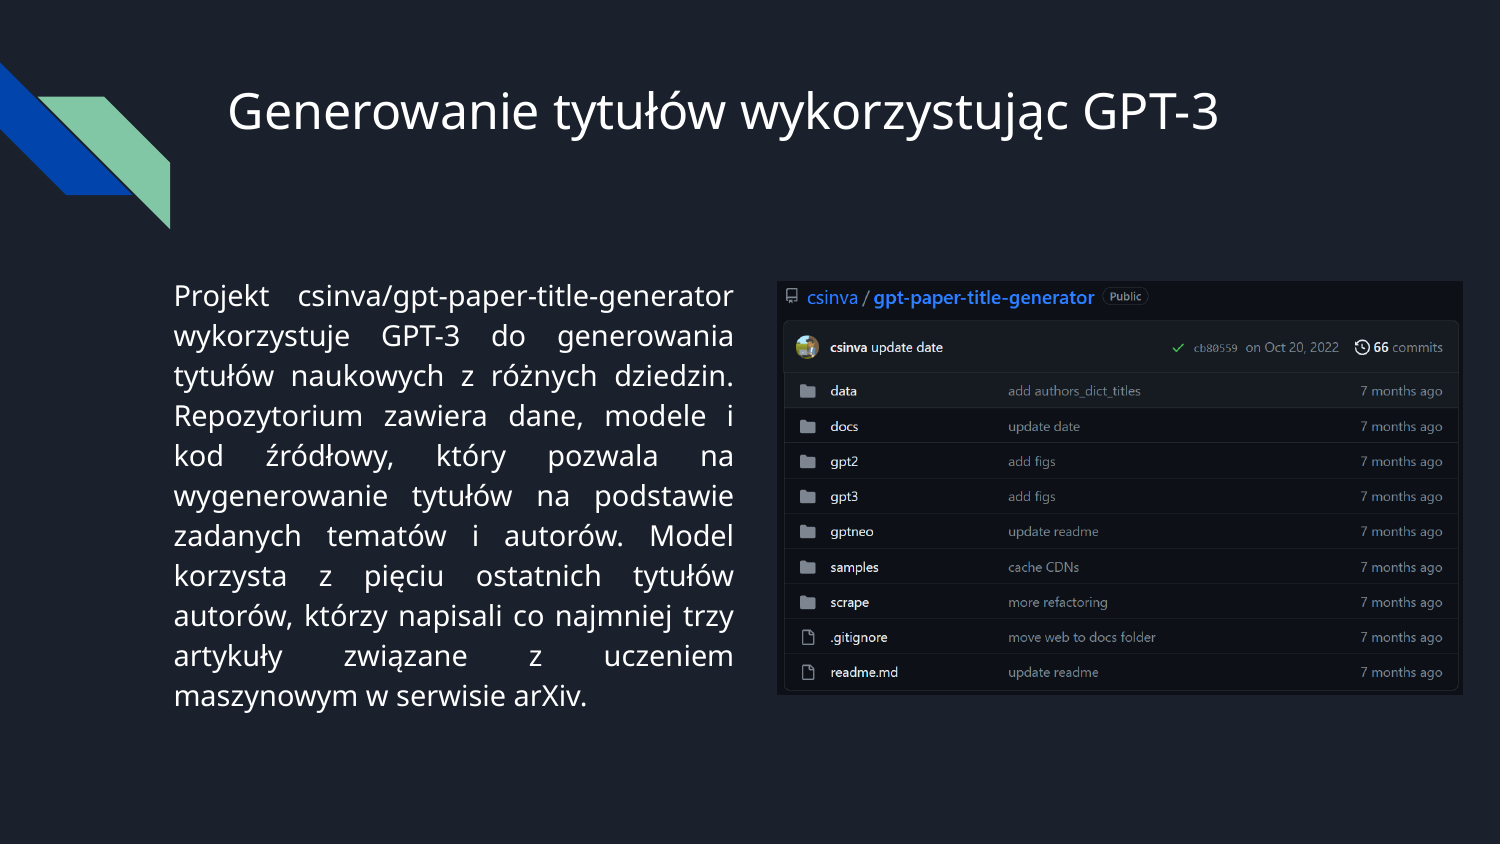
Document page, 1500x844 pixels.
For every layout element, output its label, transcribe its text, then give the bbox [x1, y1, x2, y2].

title Generowanie tytułów wykorzystując GPT-3 [212, 64, 1368, 215]
picture [777, 281, 1463, 695]
list Projekt csinva/gpt-paper-title-generator wykorzystuje GPT-3 do generowania tytułów naukowych z różnych dziedzin. Repozytorium zawiera dane, modele i kod źródłowy, który pozwala na wygenerowanie tytułów na podstawie zadanych tematów i autorów. Model korzysta z pięciu ostatnich tytułów autorów, którzy napisali co najmniej trzy artykuły związane z uczeniem maszynowym w serwisie arXiv. [158, 257, 751, 735]
